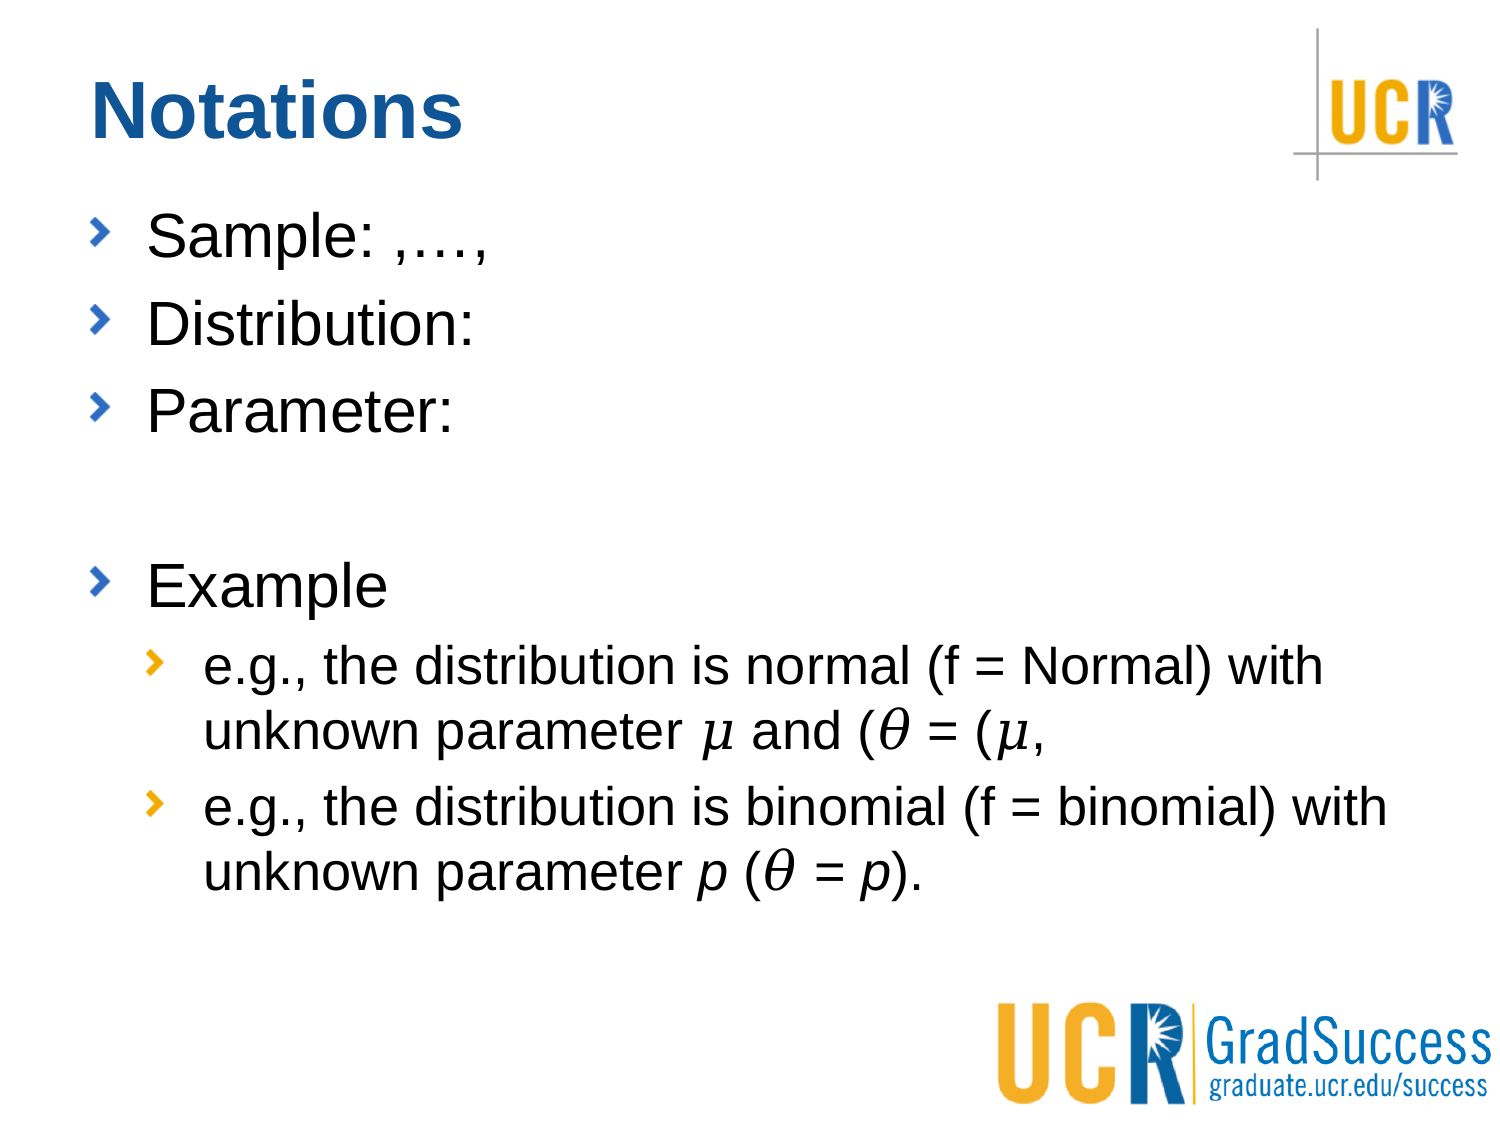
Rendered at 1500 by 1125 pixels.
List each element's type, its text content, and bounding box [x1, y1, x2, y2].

picture [146, 649, 167, 677]
picture [146, 790, 167, 818]
picture [90, 304, 114, 336]
picture [90, 392, 114, 423]
picture [90, 566, 114, 598]
title Notations [75, 37, 1300, 163]
picture [90, 217, 114, 248]
picture [1282, 0, 1500, 196]
